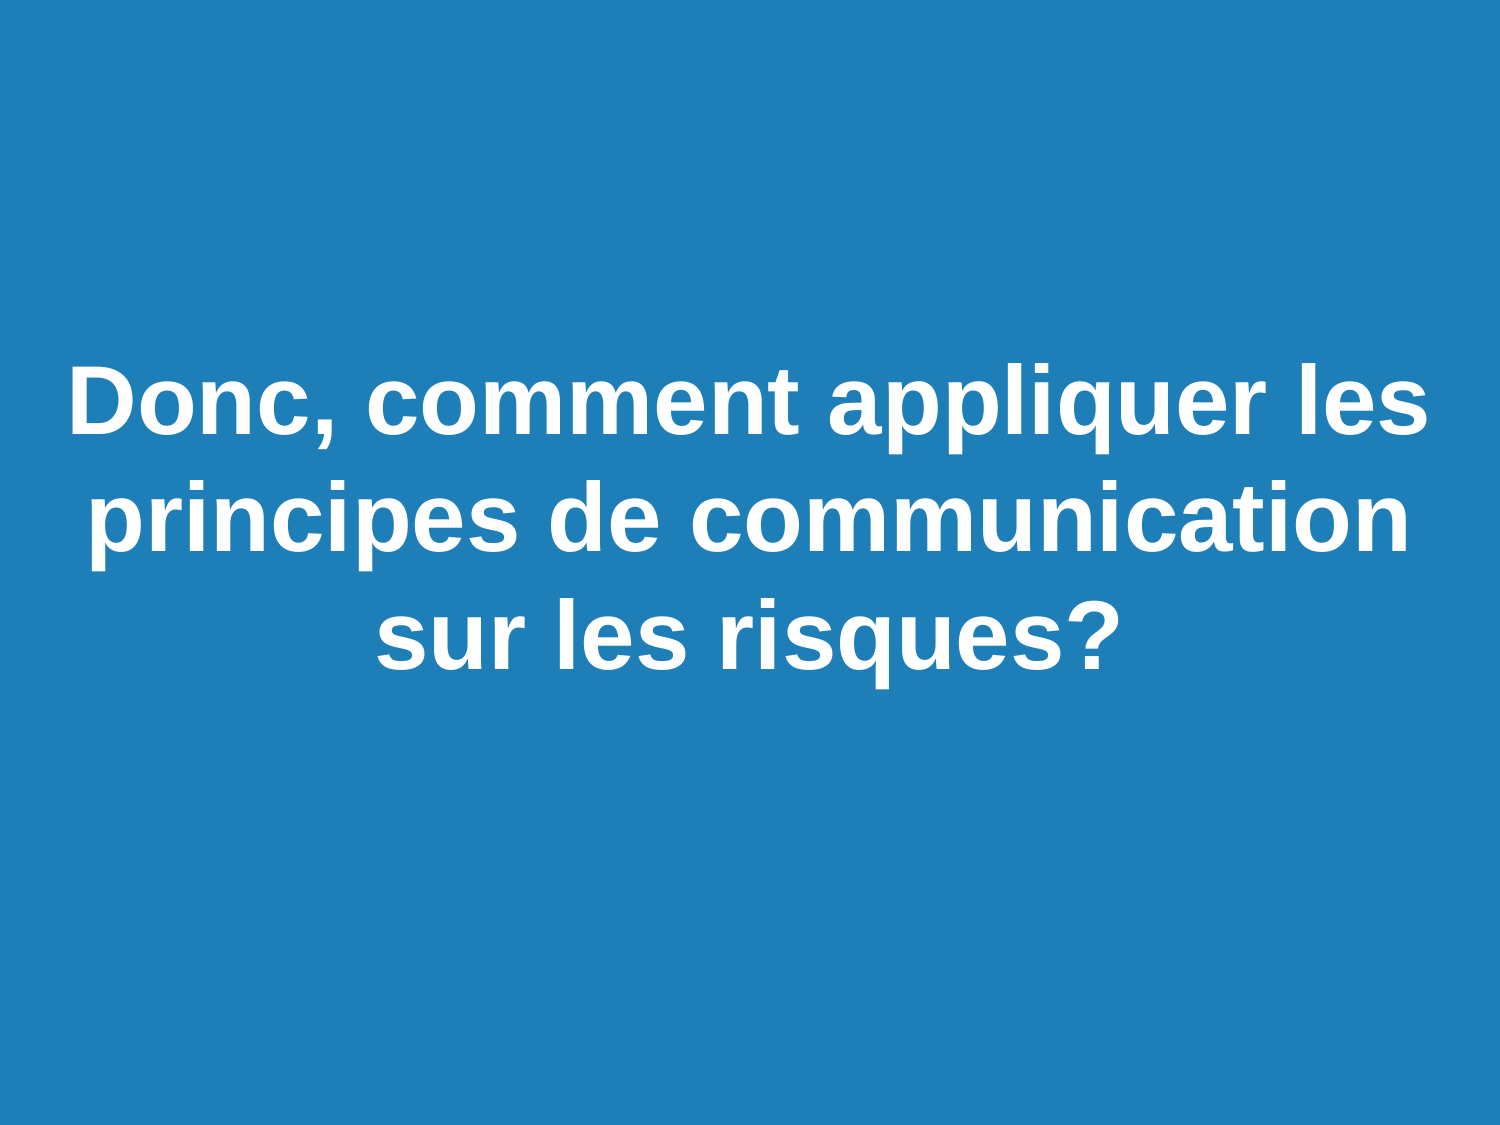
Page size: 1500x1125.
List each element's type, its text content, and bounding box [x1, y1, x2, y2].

text_box Donc, comment appliquer les principes de communication sur les risques? [0, 328, 1500, 533]
